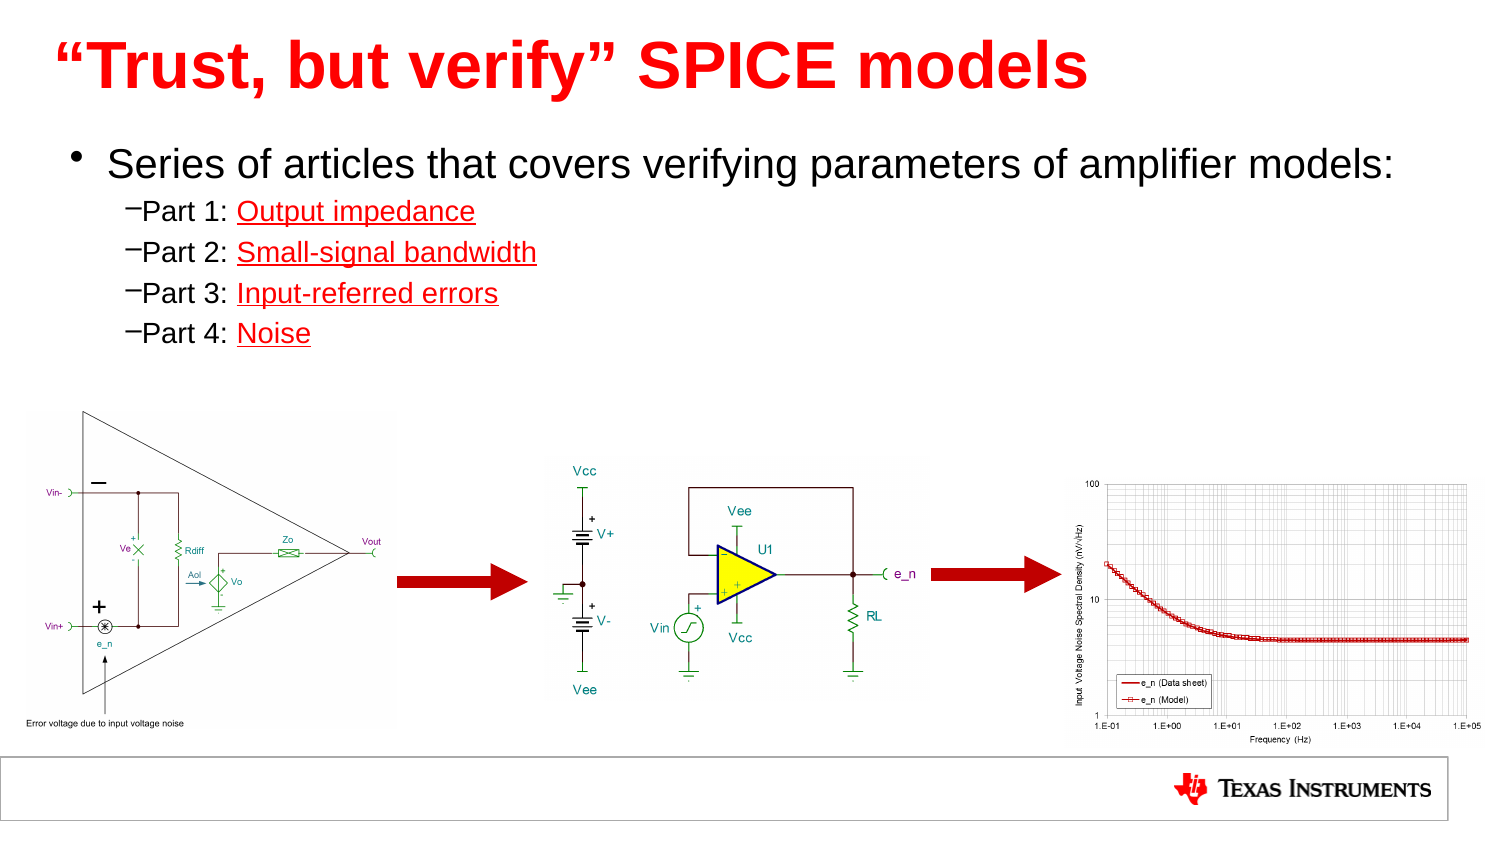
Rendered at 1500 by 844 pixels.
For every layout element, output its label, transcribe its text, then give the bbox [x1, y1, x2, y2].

list Series of articles that covers verifying parameters of amplifier models: Part 1: Output impedance Part 2: Small-signal bandwidth Part 3: Input-referred errors Part 4: Noise [54, 128, 1444, 738]
picture [1174, 773, 1431, 805]
picture [26, 411, 397, 729]
picture [1063, 477, 1485, 749]
title “Trust, but verify” SPICE models [37, 17, 1426, 119]
picture [544, 456, 930, 701]
